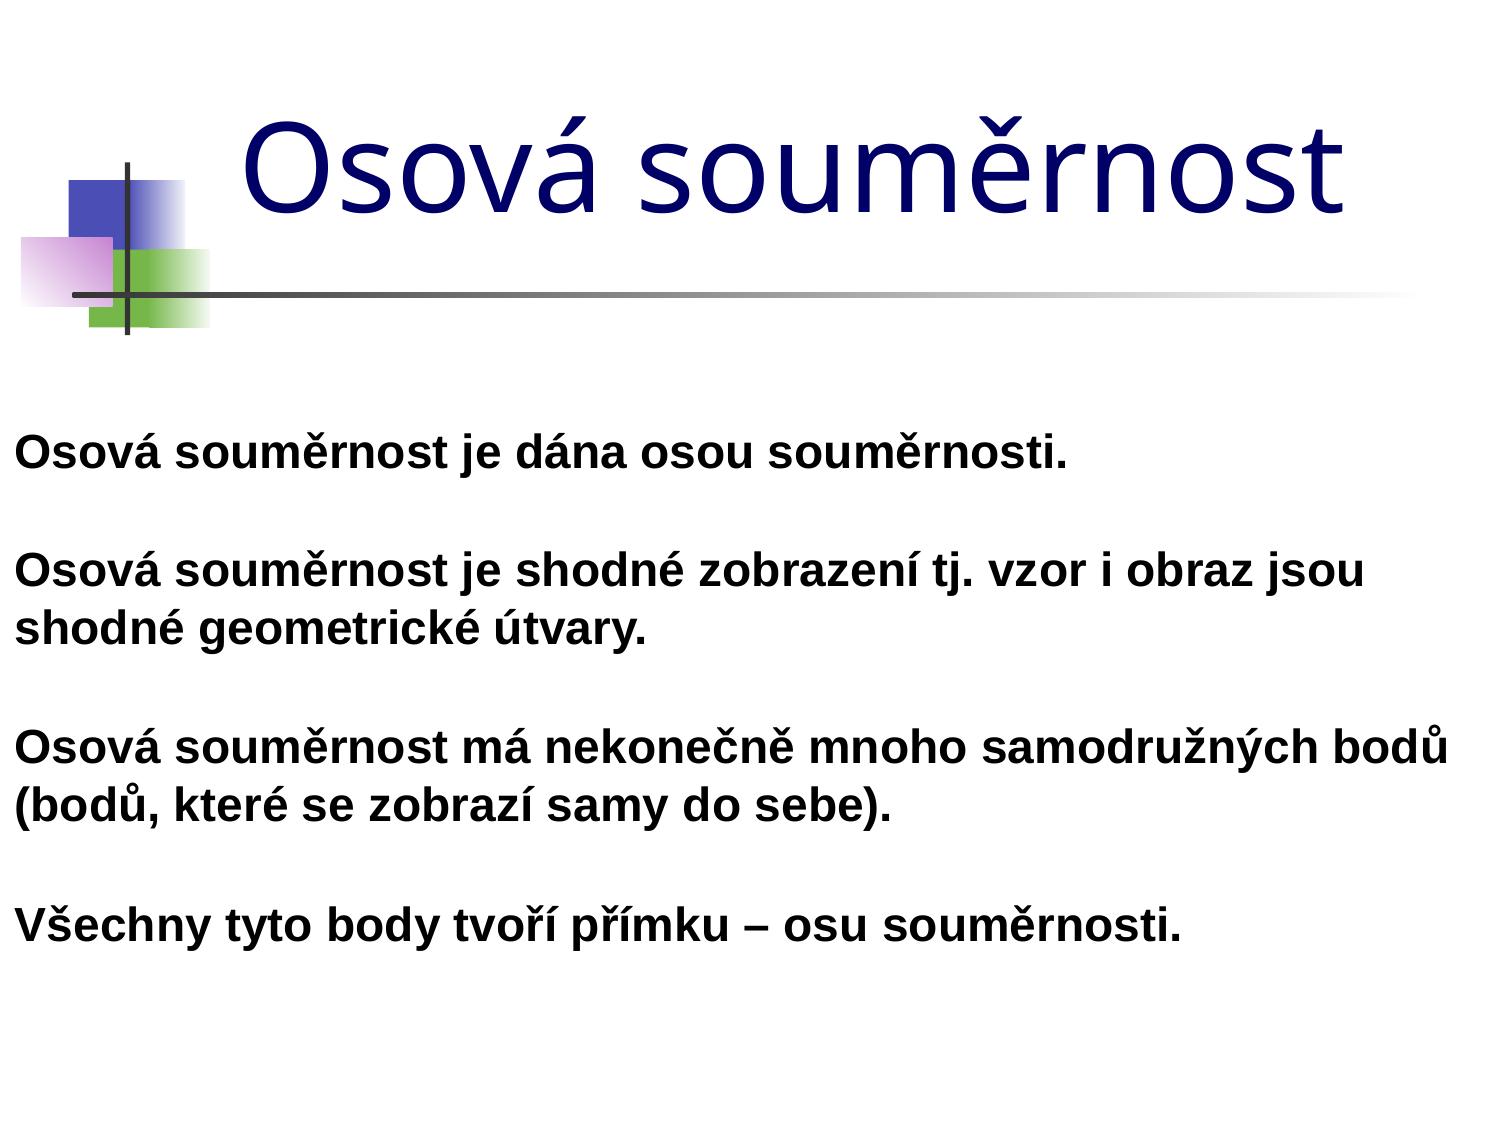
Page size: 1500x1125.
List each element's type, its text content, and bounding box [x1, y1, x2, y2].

text_box Osová souměrnost je dána osou souměrnosti. [0, 413, 1500, 486]
text_box Všechny tyto body tvoří přímku – osu souměrnosti. [0, 885, 1500, 958]
text_box Osová souměrnost [115, 42, 1471, 283]
text_box Osová souměrnost je shodné zobrazení tj. vzor i obraz jsou shodné geometrické útvary. [0, 531, 1500, 662]
text_box Osová souměrnost má nekonečně mnoho samodružných bodů (bodů, které se zobrazí samy do sebe). [0, 708, 1500, 839]
